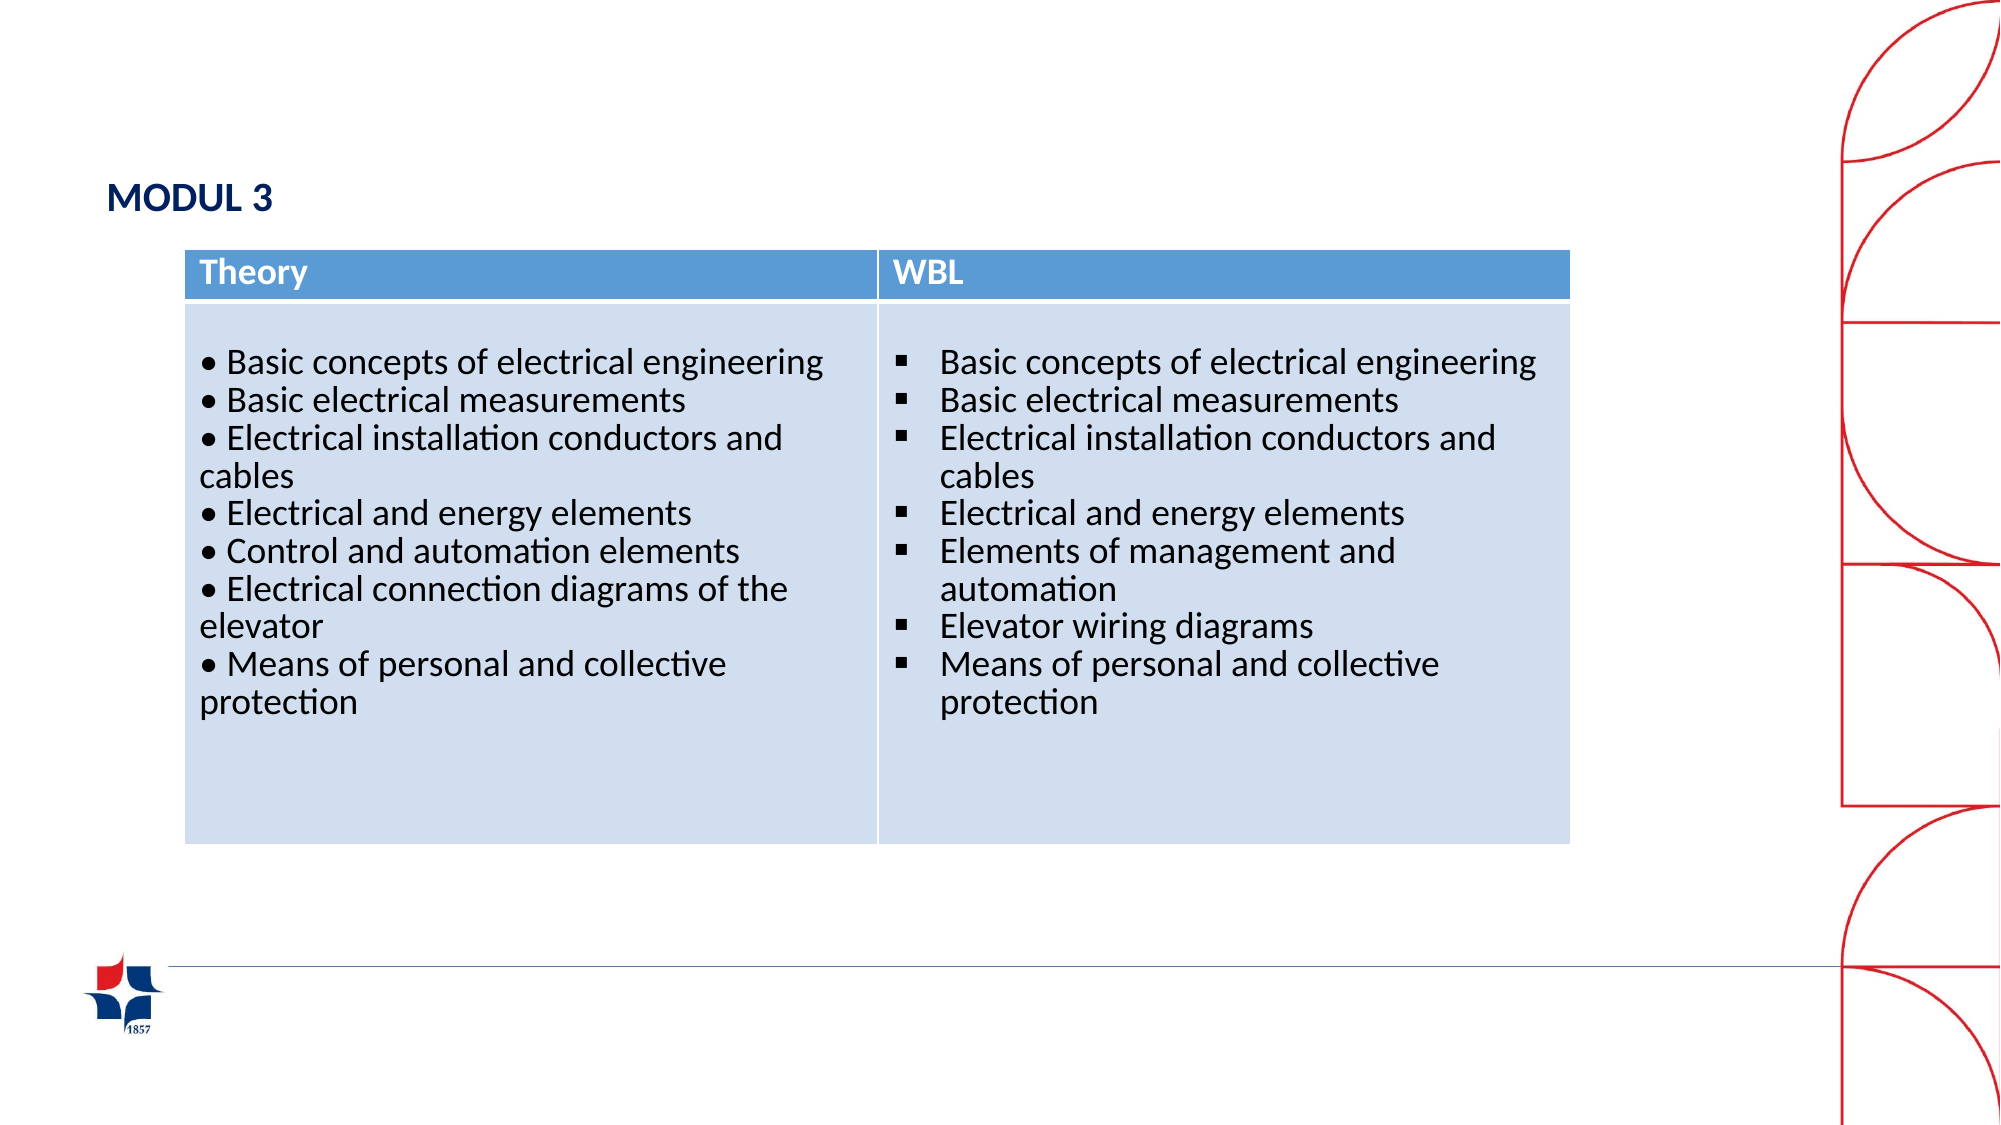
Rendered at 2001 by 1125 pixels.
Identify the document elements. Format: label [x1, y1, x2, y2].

list [0, 0, 2000, 1125]
